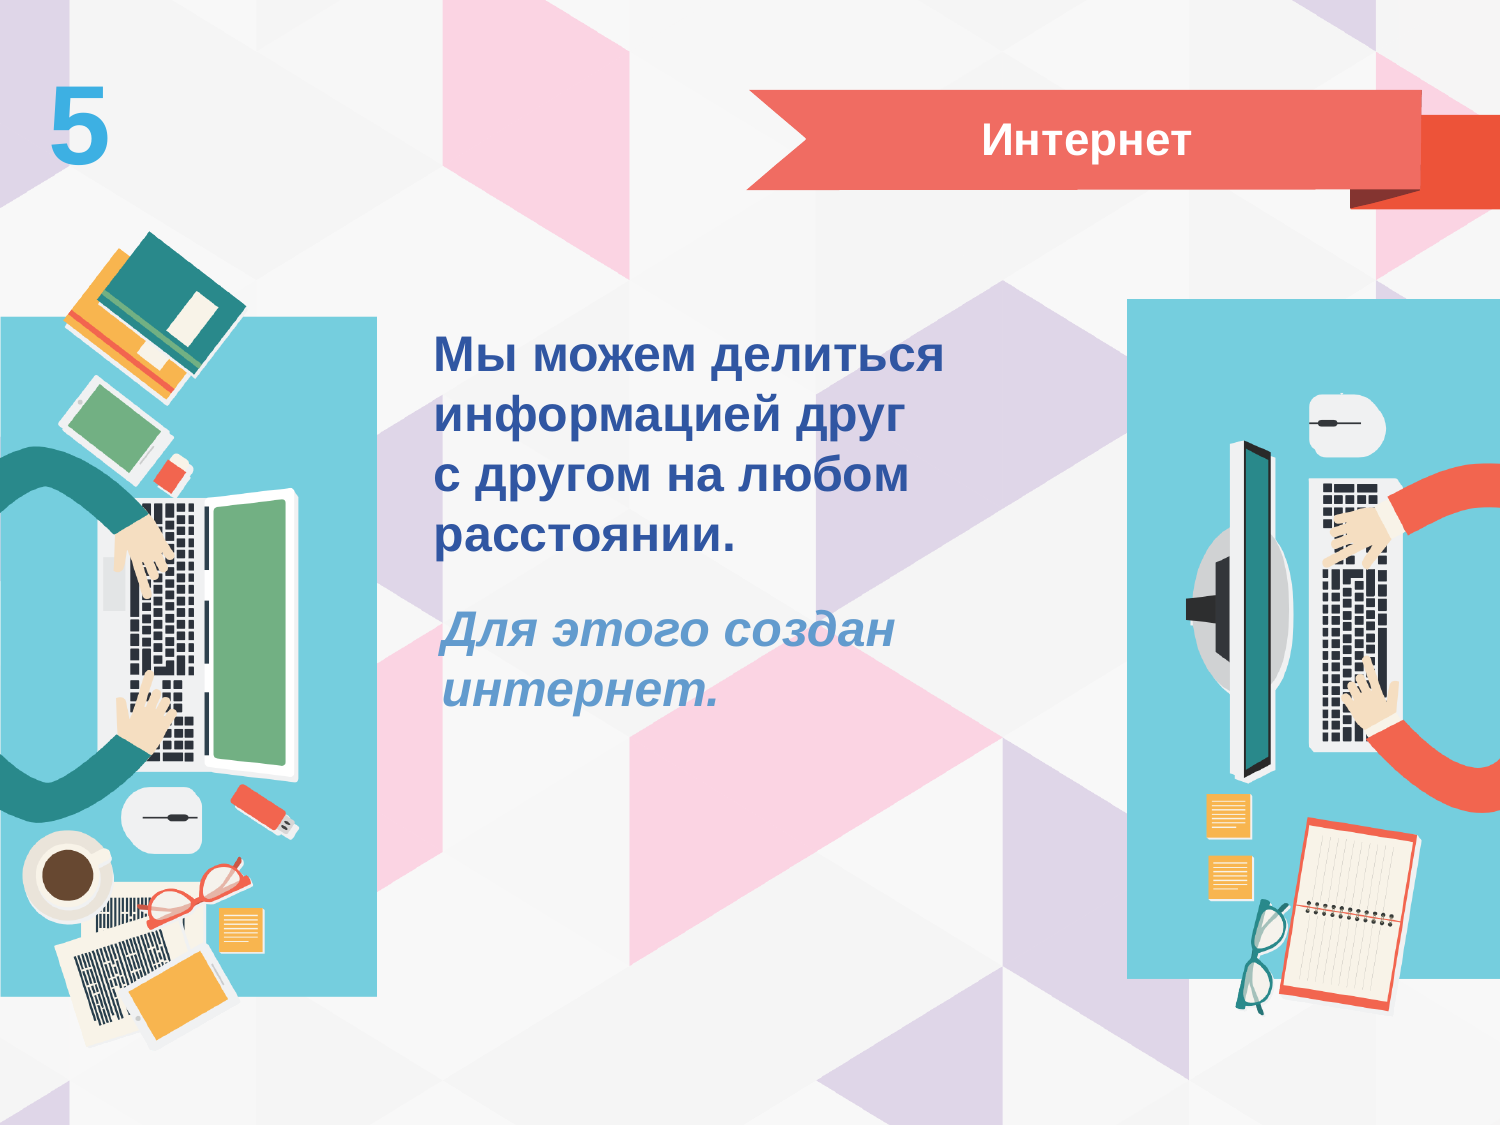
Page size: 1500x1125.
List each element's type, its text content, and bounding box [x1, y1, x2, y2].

text_box Мы можем делиться информацией друг с другом на любом расстоянии. [419, 314, 1087, 570]
slide_number 5 [33, 78, 183, 161]
picture [1127, 298, 1500, 1017]
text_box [746, 89, 1500, 210]
text_box Для этого создан интернет. [426, 589, 1030, 725]
picture [0, 231, 377, 1051]
